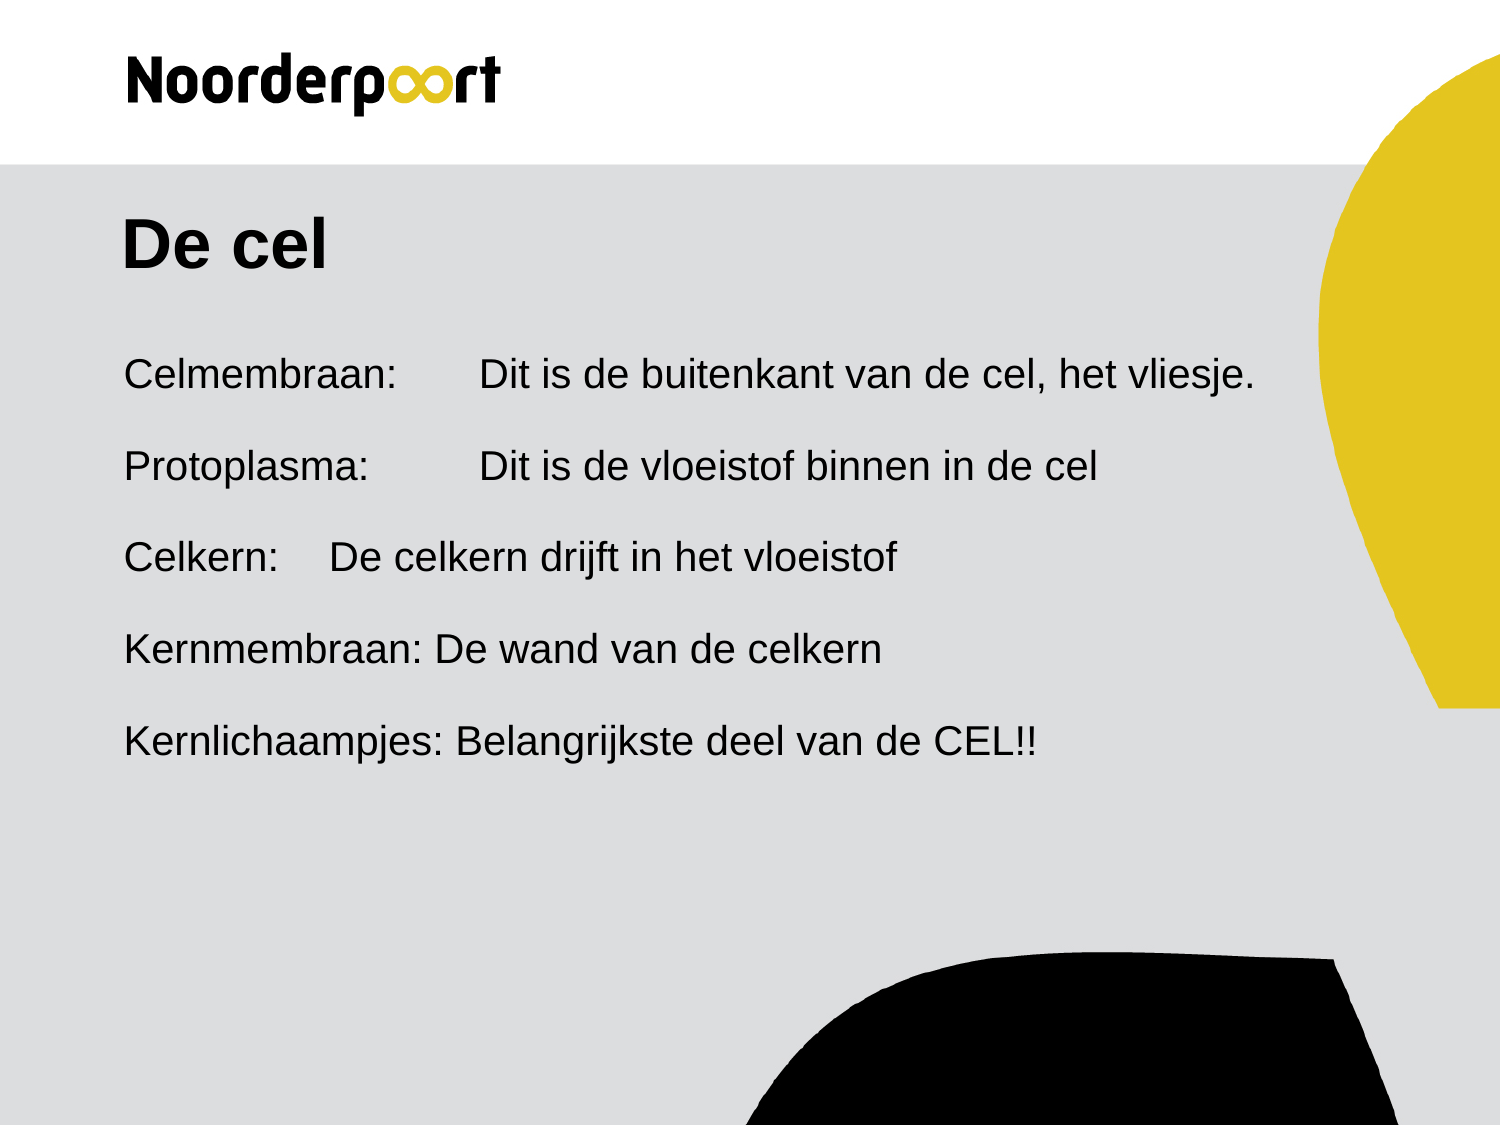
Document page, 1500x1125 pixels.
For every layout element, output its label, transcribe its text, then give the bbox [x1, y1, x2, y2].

title De cel [106, 187, 1290, 294]
list Celmembraan: Dit is de buitenkant van de cel, het vliesje. Protoplasma: Dit is de vloeistof binnen in de cel Celkern: De celkern drijft in het vloeistof Kernmembraan: De wand van de celkern Kernlichaampjes: Belangrijkste deel van de CEL!! [108, 343, 1292, 927]
picture [0, 0, 1500, 1125]
